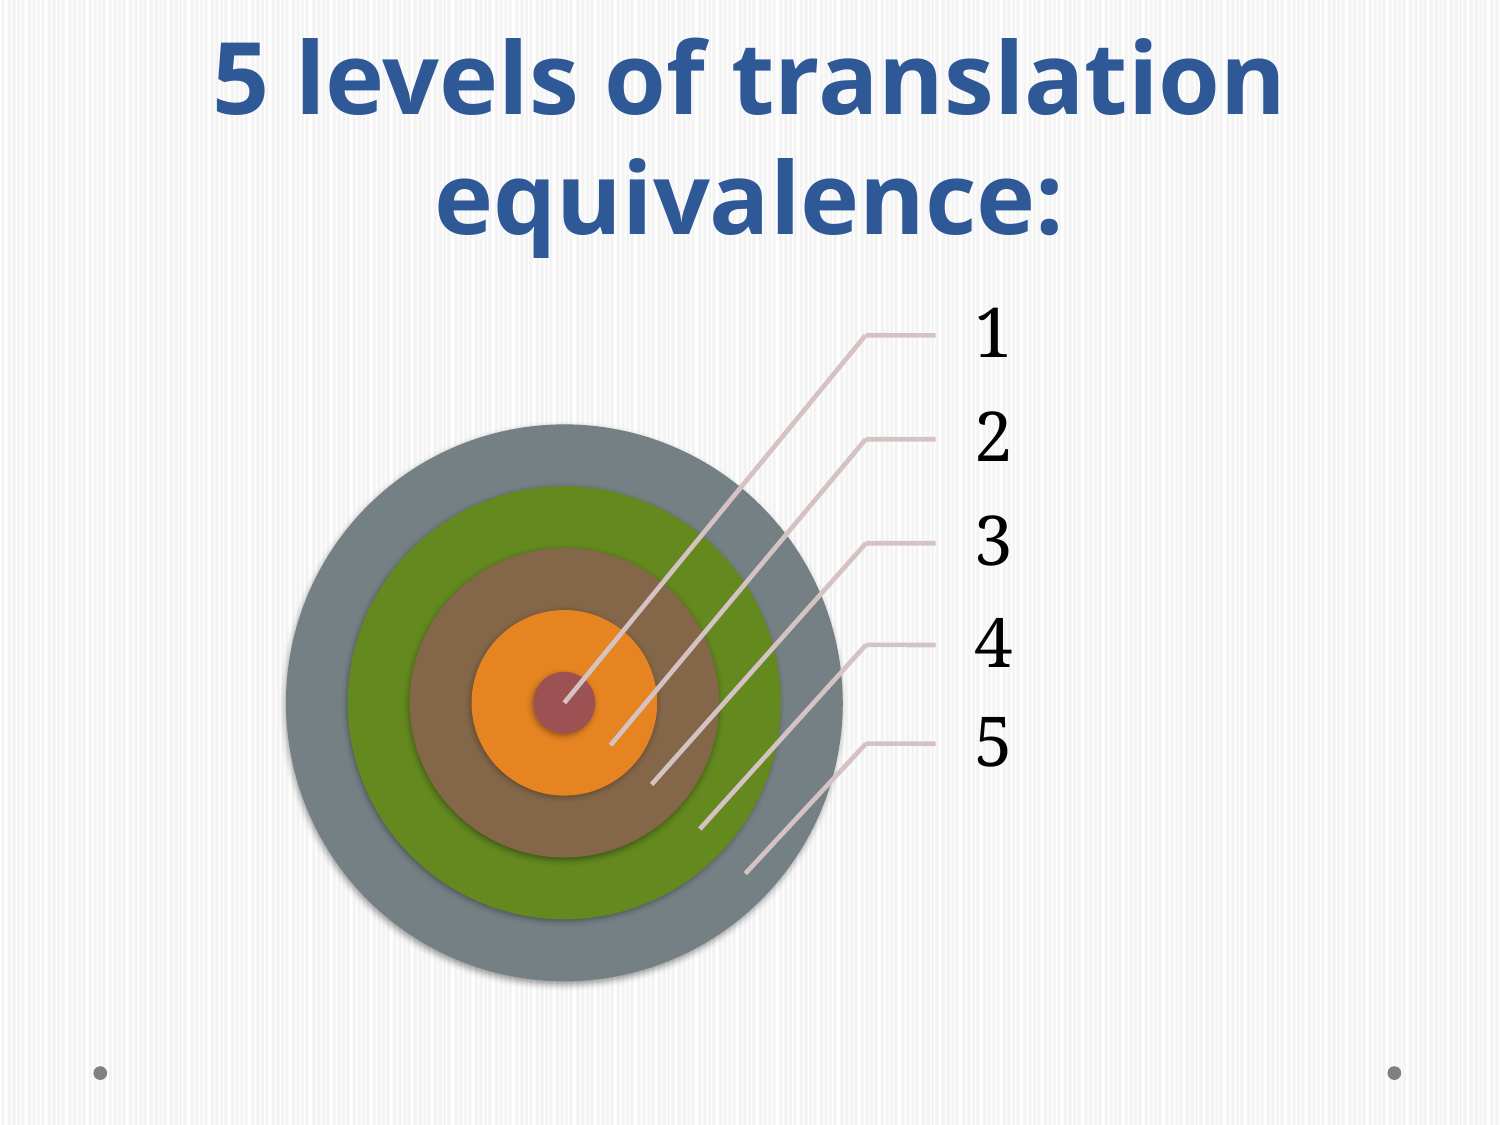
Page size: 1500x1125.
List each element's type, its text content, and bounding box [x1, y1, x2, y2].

title 5 levels of translation equivalence: [75, 0, 1425, 261]
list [74, 262, 1426, 1006]
